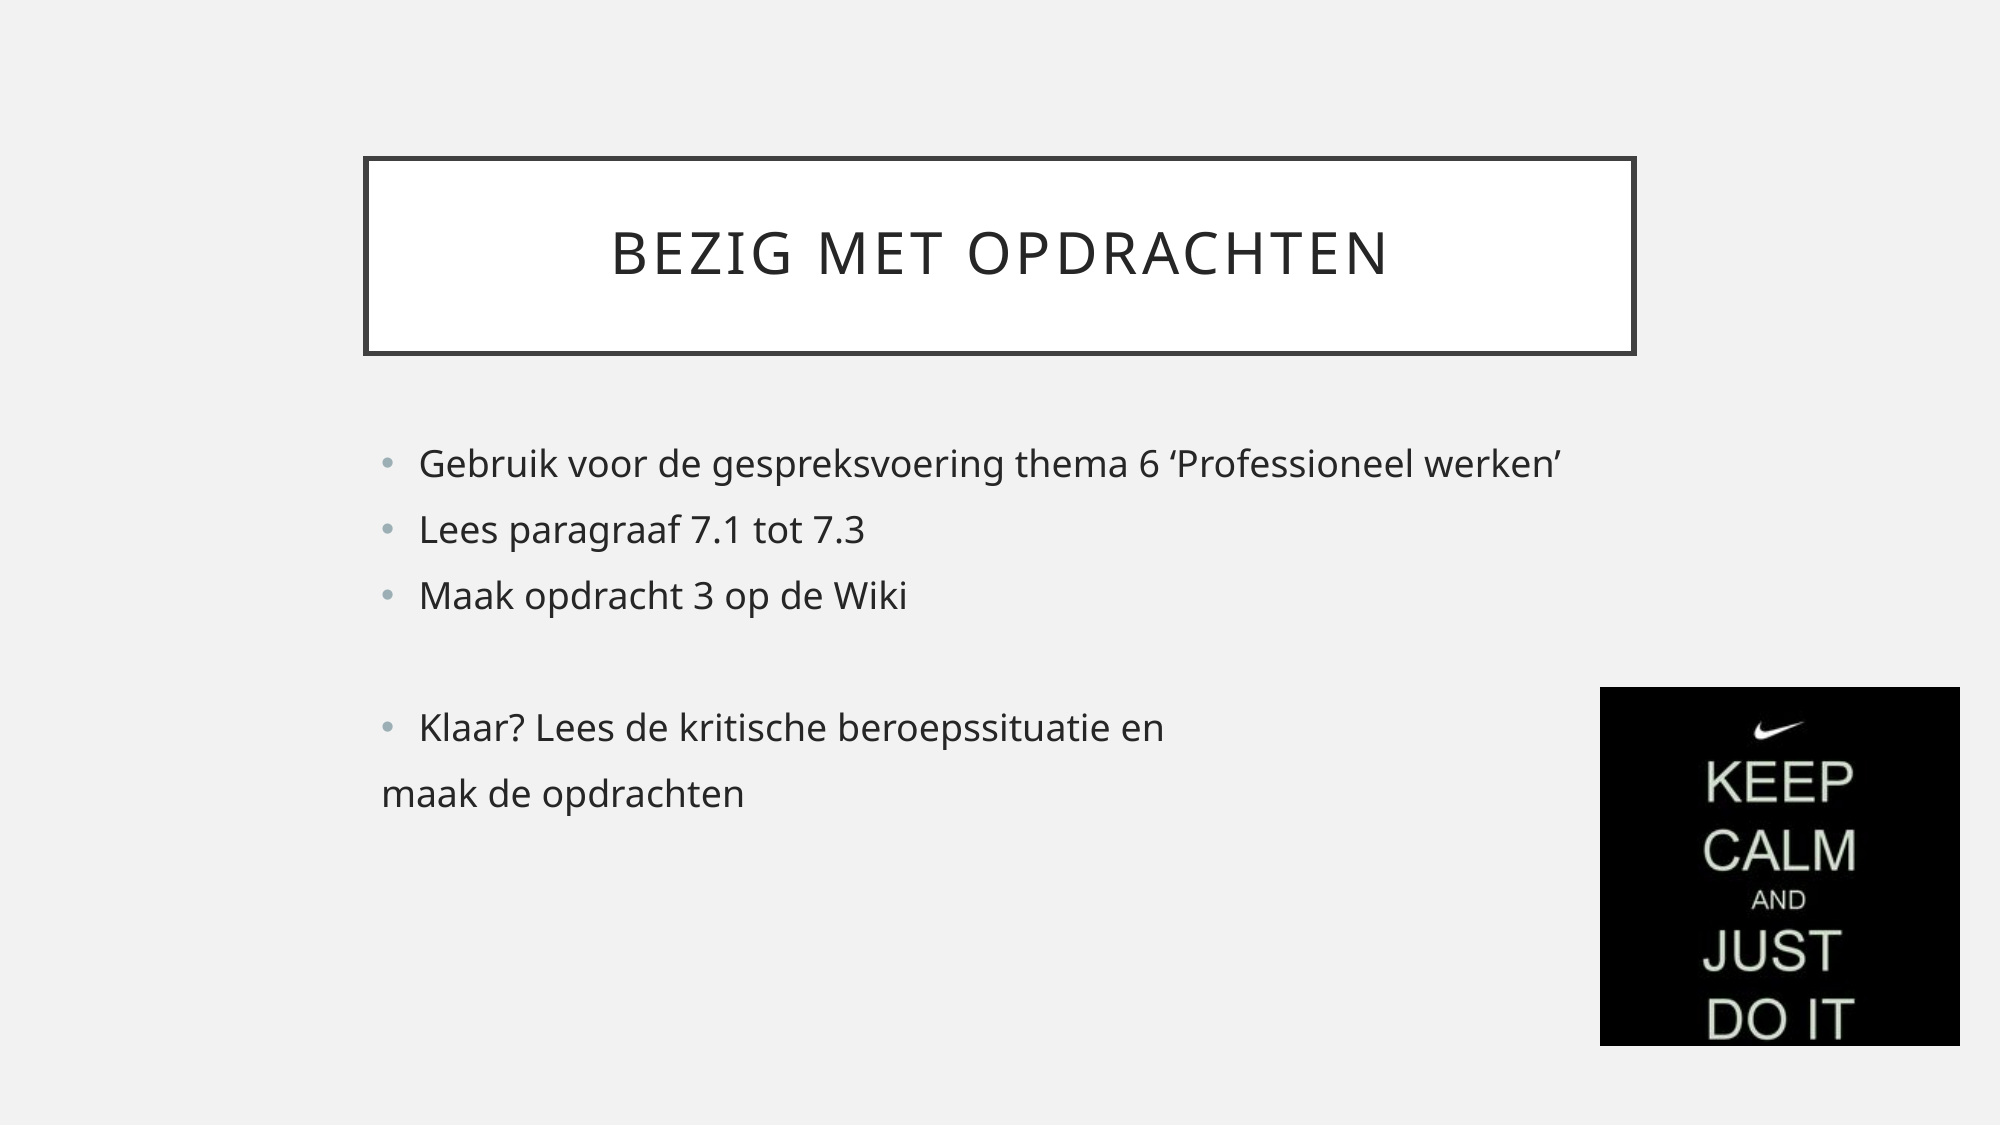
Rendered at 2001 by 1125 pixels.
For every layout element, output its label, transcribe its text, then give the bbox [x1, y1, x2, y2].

list Gebruik voor de gespreksvoering thema 6 ‘Professioneel werken’ Lees paragraaf 7.1 tot 7.3 Maak opdracht 3 op de Wiki Klaar? Lees de kritische beroepssituatie en maak de opdrachten [366, 432, 1634, 942]
picture [1600, 687, 1960, 1046]
title Bezig met opdrachten [363, 156, 1637, 356]
